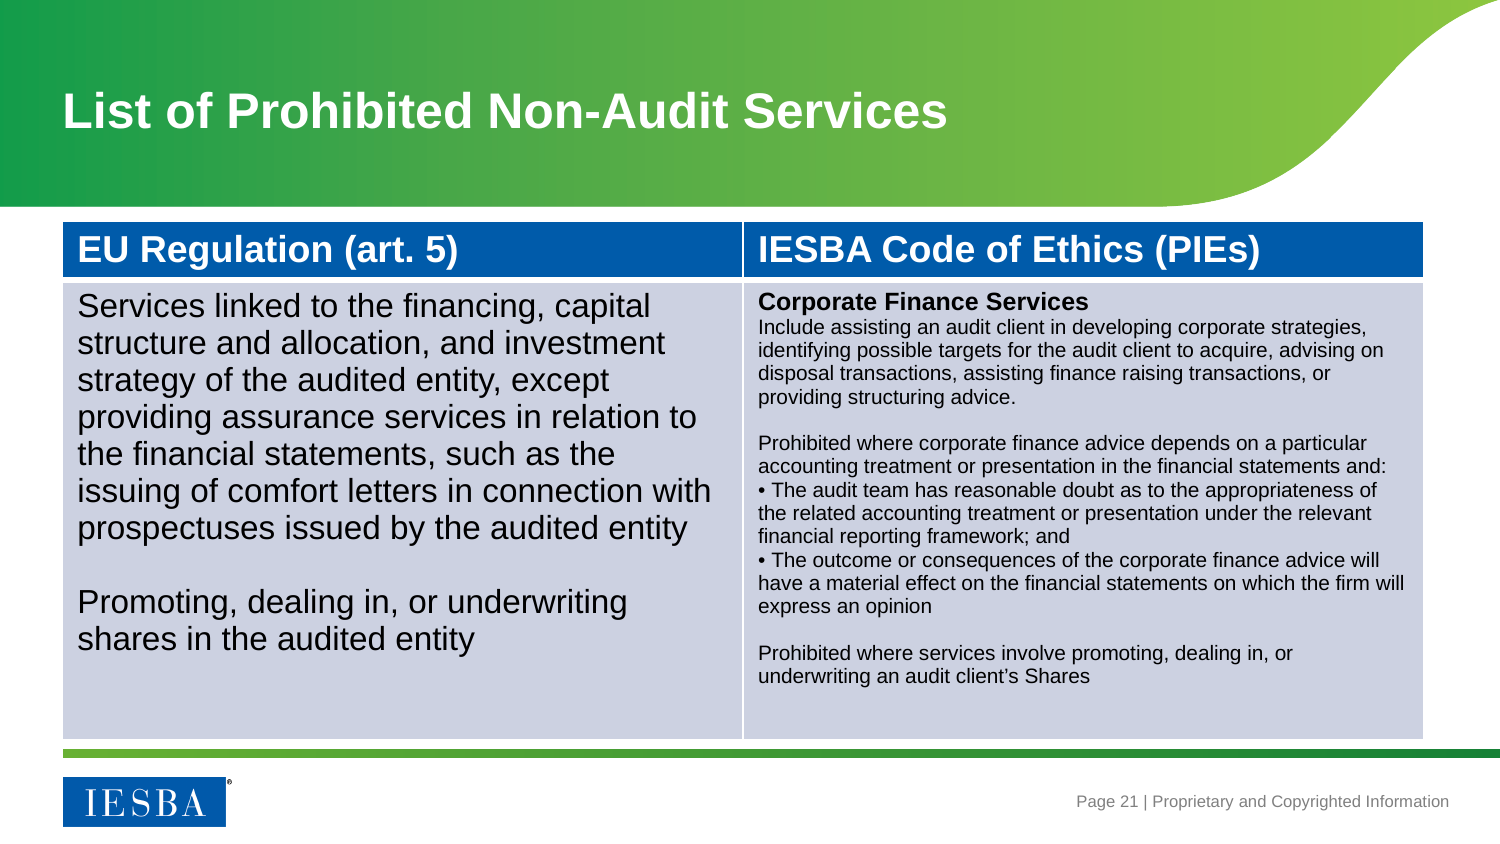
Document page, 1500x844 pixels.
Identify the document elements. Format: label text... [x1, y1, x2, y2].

title List of Prohibited Non-Audit Services [62, 75, 1300, 142]
table_cell Corporate Finance Services Include assisting an audit client in developing corporate strategies, identifying possible targets for the audit client to acquire, advising on disposal transactions, assisting finance raising transactions, or providing structuring advice. Prohibited where corporate finance advice depends on a particular accounting treatment or presentation in the financial statements and: • The audit team has reasonable doubt as to the appropriateness of the related accounting treatment or presentation under the relevant financial reporting framework; and • The outcome or consequences of the corporate finance advice will have a material effect on the financial statements on which the firm will express an opinion Prohibited where services involve promoting, dealing in, or underwriting an audit client’s Shares [744, 283, 1423, 739]
picture [0, 0, 1500, 207]
table_header EU Regulation (art. 5) [63, 222, 742, 277]
table_header IESBA Code of Ethics (PIEs) [744, 222, 1423, 277]
picture [63, 777, 232, 827]
table_cell Services linked to the financing, capital structure and allocation, and investment strategy of the audited entity, except providing assurance services in relation to the financial statements, such as the issuing of comfort letters in connection with prospectuses issued by the audited entity Promoting, dealing in, or underwriting shares in the audited entity [63, 283, 742, 739]
